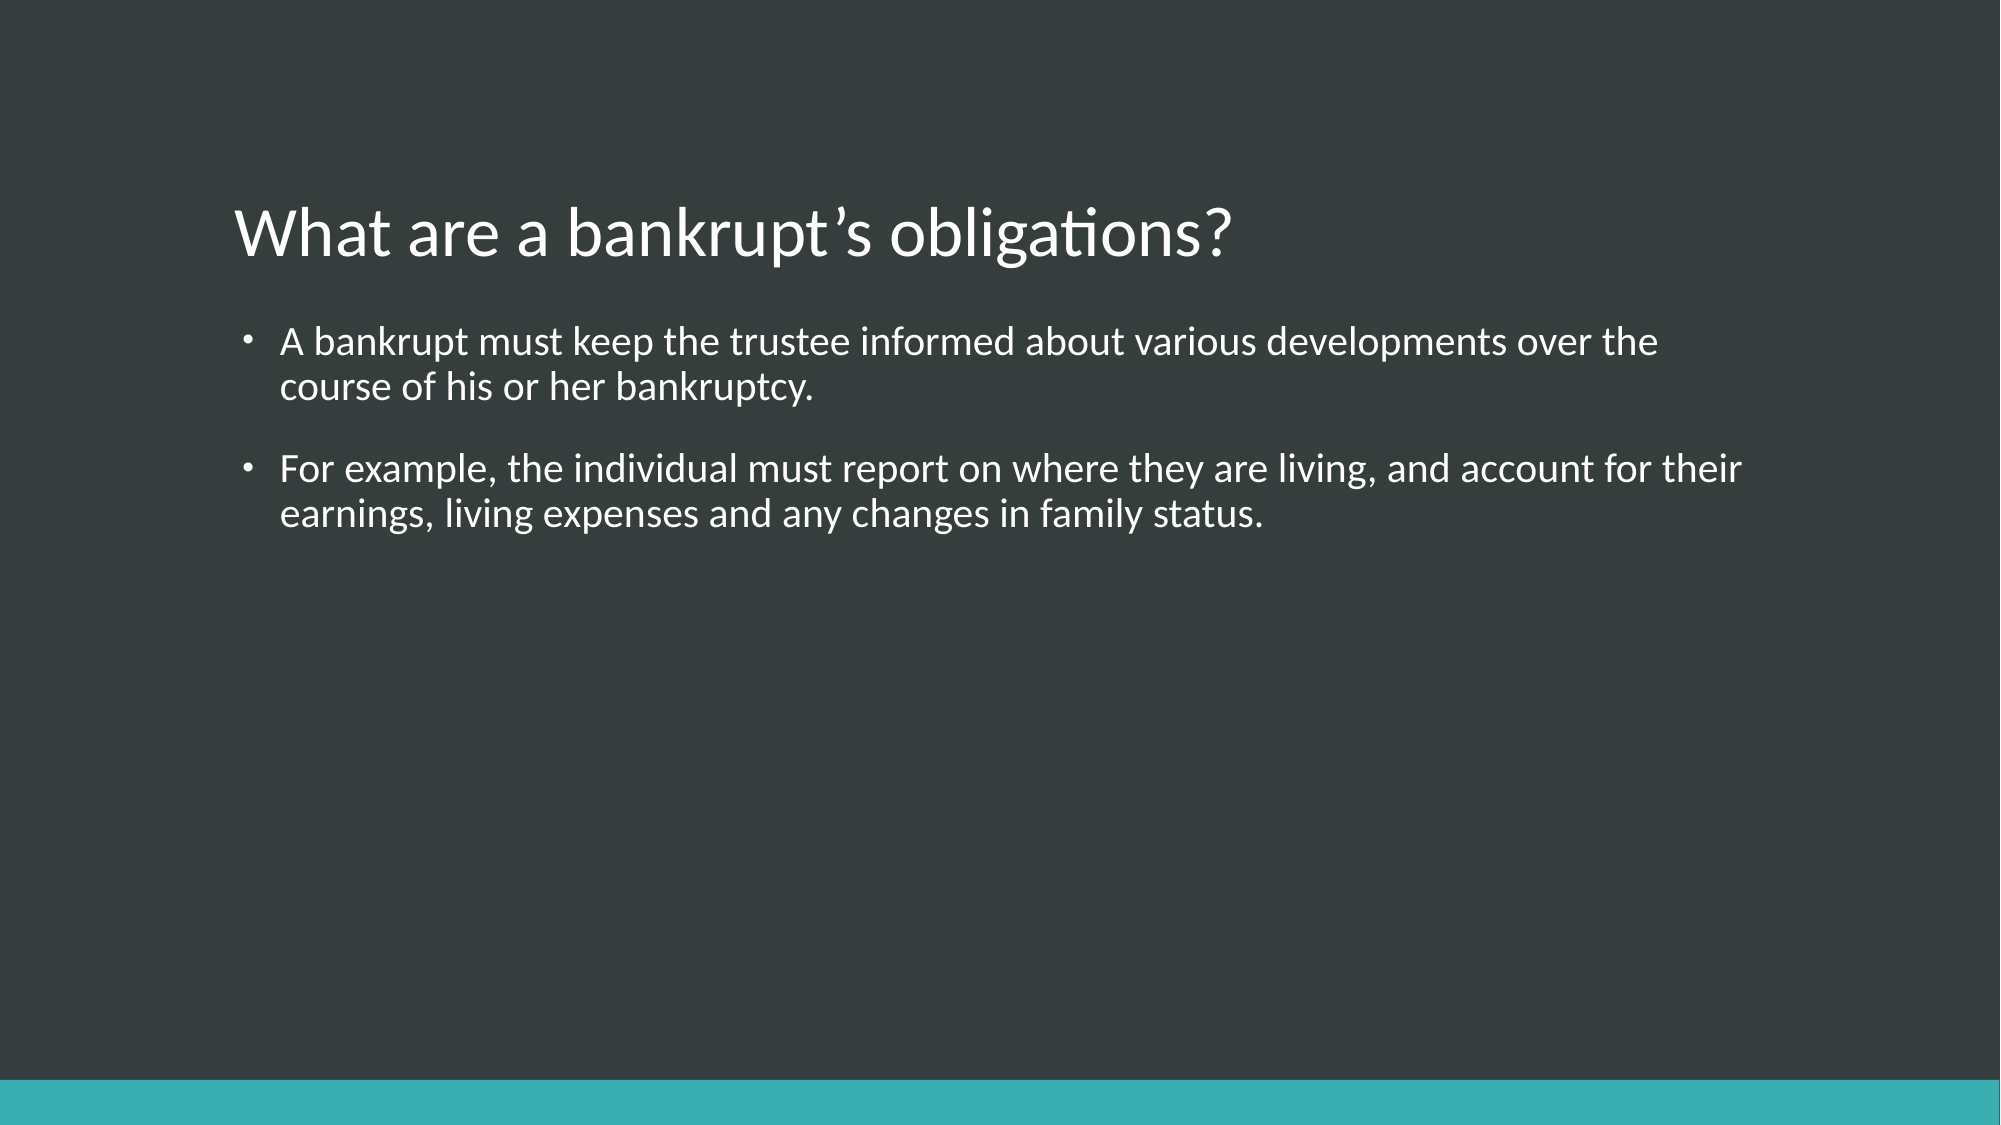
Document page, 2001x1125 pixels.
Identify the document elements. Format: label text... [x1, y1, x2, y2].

list A bankrupt must keep the trustee informed about various developments over the course of his or her bankruptcy. For example, the individual must report on where they are living, and account for their earnings, living expenses and any changes in family status. [219, 311, 1780, 990]
title What are a bankrupt’s obligations? [219, 76, 1780, 279]
